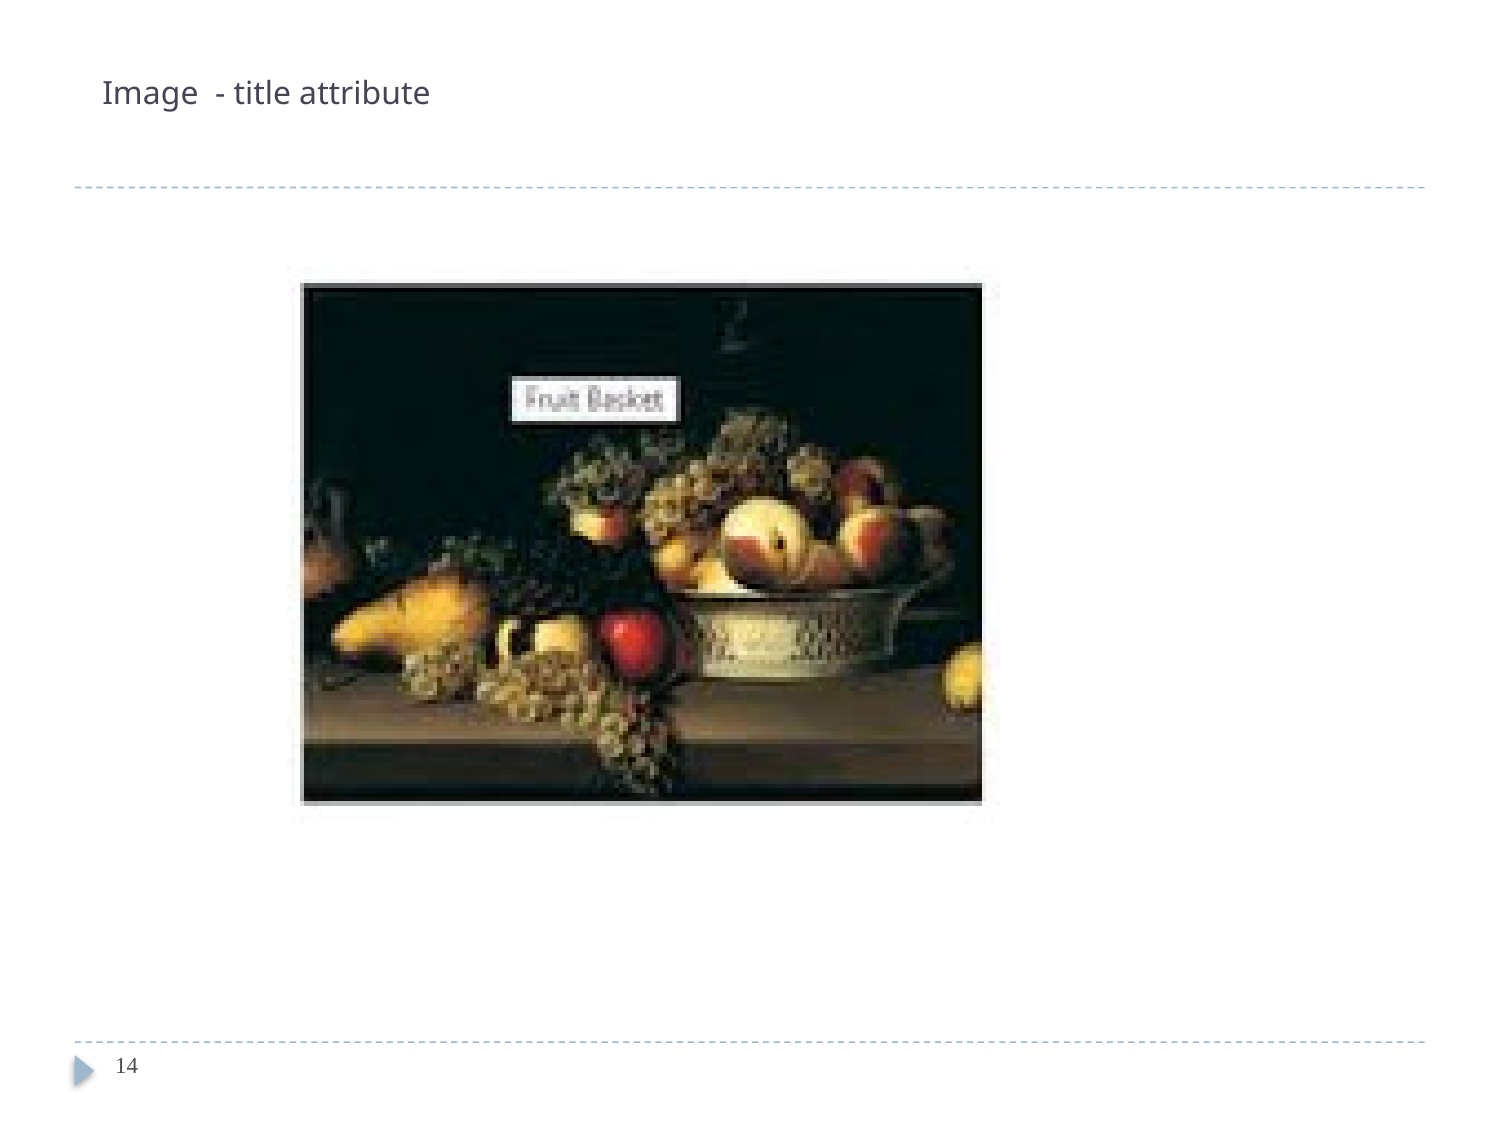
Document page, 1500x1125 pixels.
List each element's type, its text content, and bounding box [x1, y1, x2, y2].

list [287, 265, 1000, 824]
slide_number 14 [100, 1042, 426, 1103]
title Image - title attribute [87, 24, 1299, 118]
